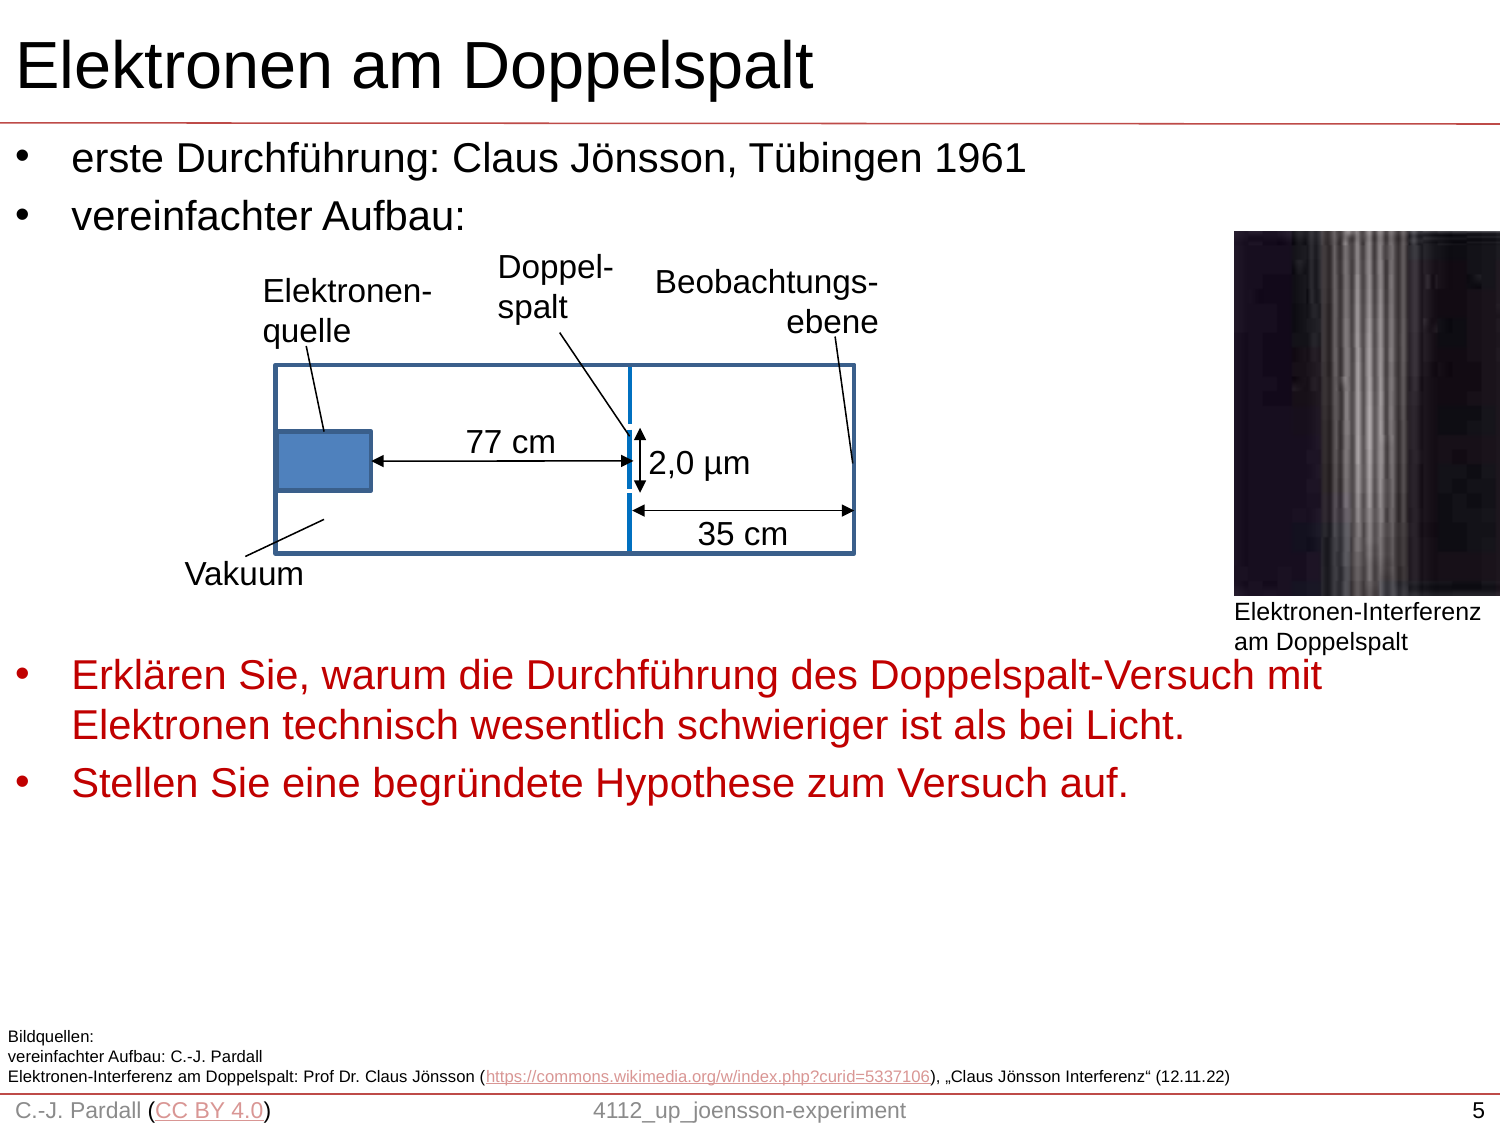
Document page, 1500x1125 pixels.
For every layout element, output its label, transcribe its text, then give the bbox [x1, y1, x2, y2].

footer 4112_up_joensson-experiment [512, 1094, 988, 1125]
text_box Bildquellen: vereinfachter Aufbau: C.-J. Pardall Elektronen-Interferenz am Doppelspalt: Prof Dr. Claus Jönsson (https://commons.wikimedia.org/w/index.php?curid=5337106), „Claus Jönsson Interferenz“ (12.11.22) [0, 1018, 1494, 1093]
title Elektronen am Doppelspalt [0, 0, 1500, 122]
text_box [371, 412, 855, 561]
list erste Durchführung: Claus Jönsson, Tübingen 1961 vereinfachter Aufbau: Erklären Sie, warum die Durchführung des Doppelspalt-Versuch mit Elektronen technisch wesentlich schwieriger ist als bei Licht. Stellen Sie eine begründete Hypothese zum Versuch auf. [0, 122, 1500, 1093]
slide_number C.-J. Pardall [0, 1094, 350, 1125]
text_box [1233, 230, 1500, 656]
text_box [169, 519, 330, 601]
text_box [247, 237, 894, 554]
